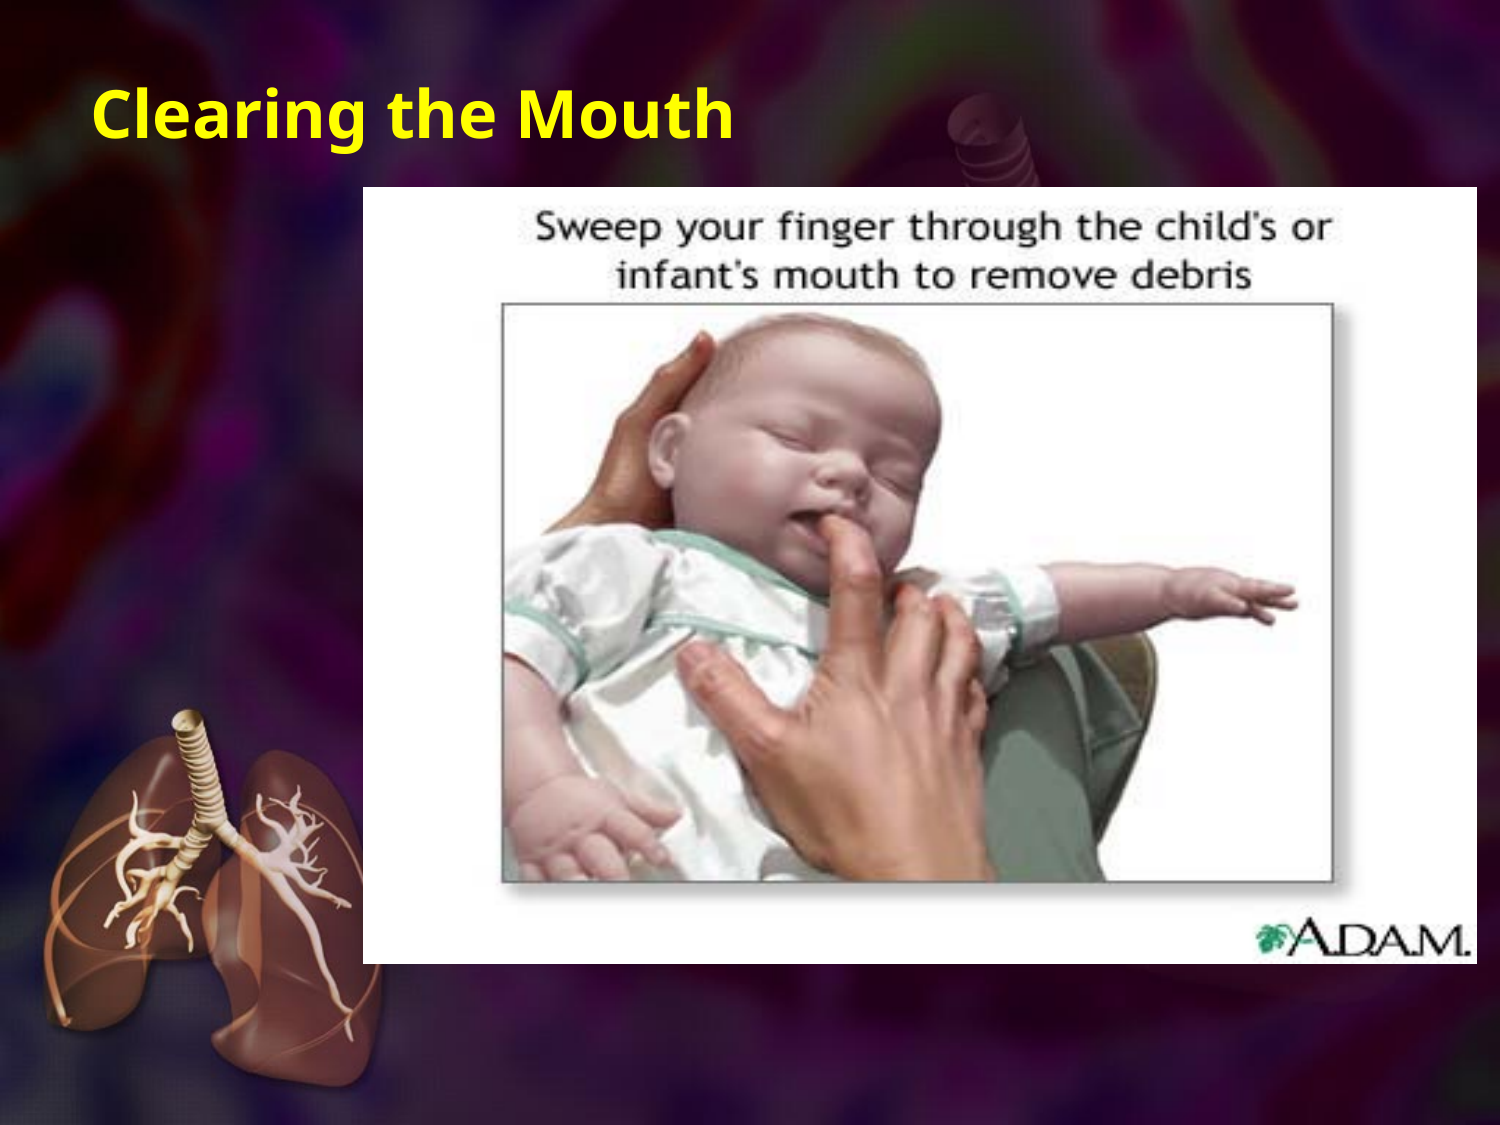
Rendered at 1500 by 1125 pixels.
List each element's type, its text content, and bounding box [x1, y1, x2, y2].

title Clearing the Mouth [74, 58, 1426, 161]
picture [0, 0, 1500, 1125]
